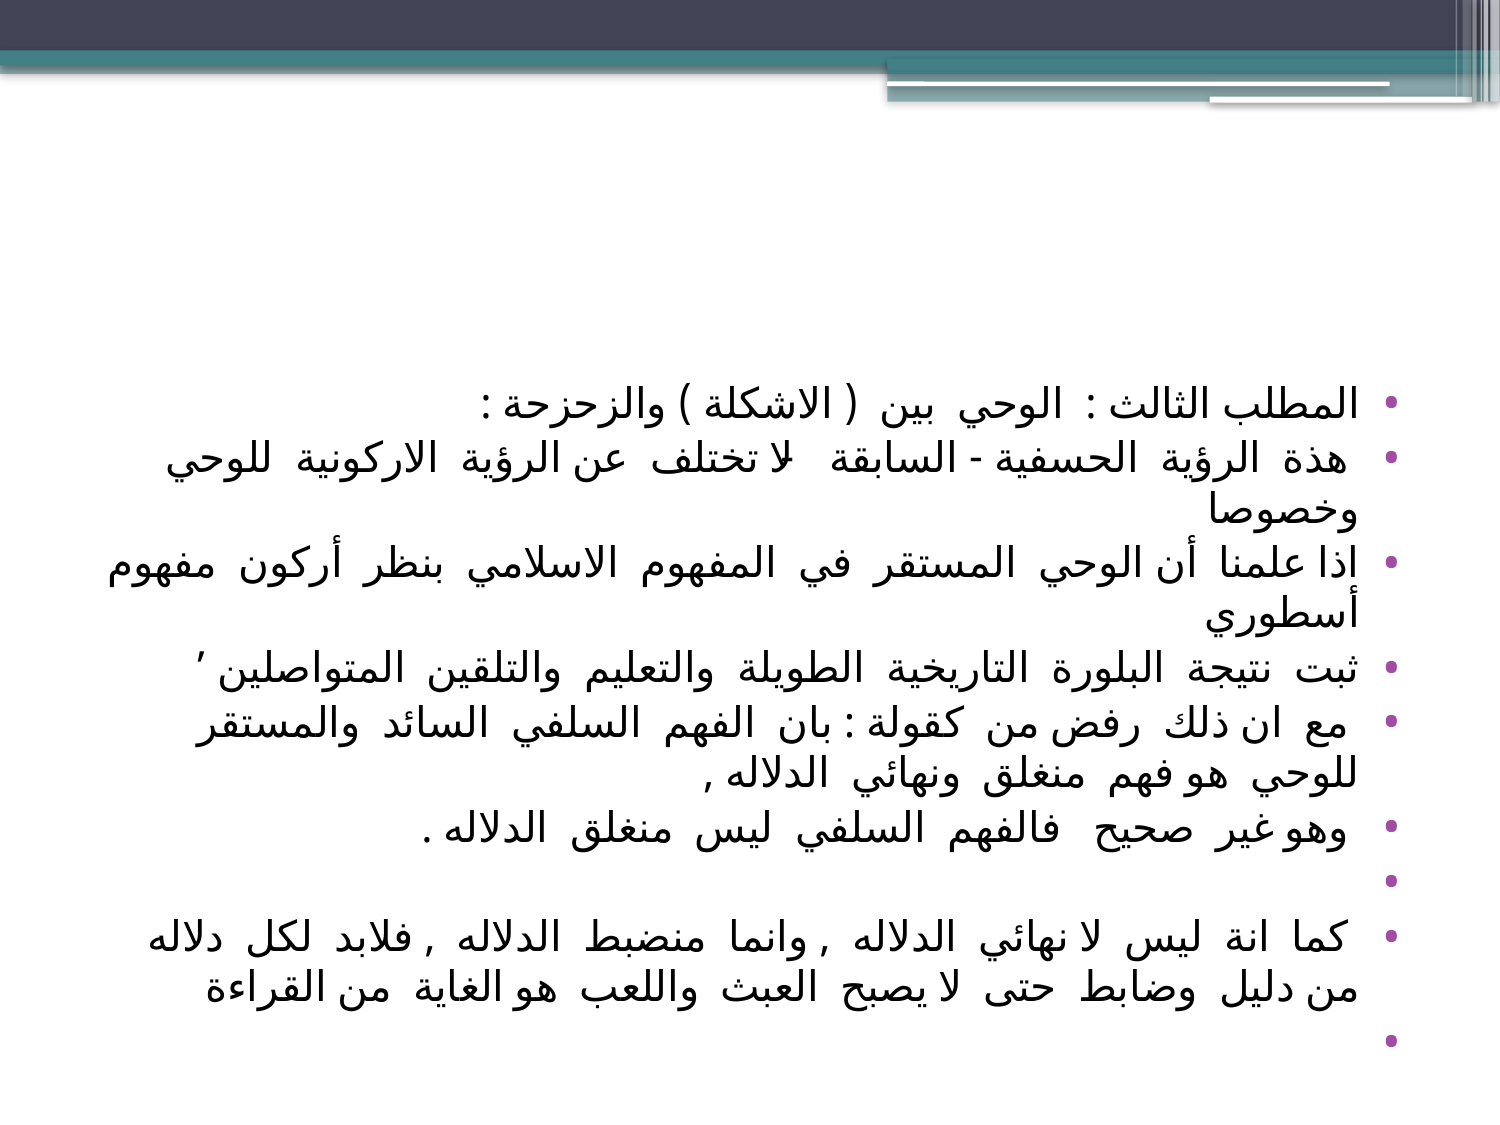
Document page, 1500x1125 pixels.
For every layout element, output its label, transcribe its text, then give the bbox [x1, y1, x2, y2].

list المطلب الثالث : الوحي بين ( الاشكلة ) والزحزحة : هذة الرؤية الحسفية - السابقة - لا تختلف عن الرؤية الاركونية للوحي وخصوصا اذا علمنا أن الوحي المستقر في المفهوم الاسلامي بنظر أركون مفهوم أسطوري ثبت نتيجة البلورة التاريخية الطويلة والتعليم والتلقين المتواصلين ’ مع ان ذلك رفض من كقولة : بان الفهم السلفي السائد والمستقر للوحي هو فهم منغلق ونهائي الدلاله , وهو غير صحيح فالفهم السلفي ليس منغلق الدلاله . كما انة ليس لا نهائي الدلاله , وانما منضبط الدلاله , فلابد لكل دلاله من دليل وضابط حتى لا يصبح العبث واللعب هو الغاية من القراءة [75, 368, 1425, 1079]
